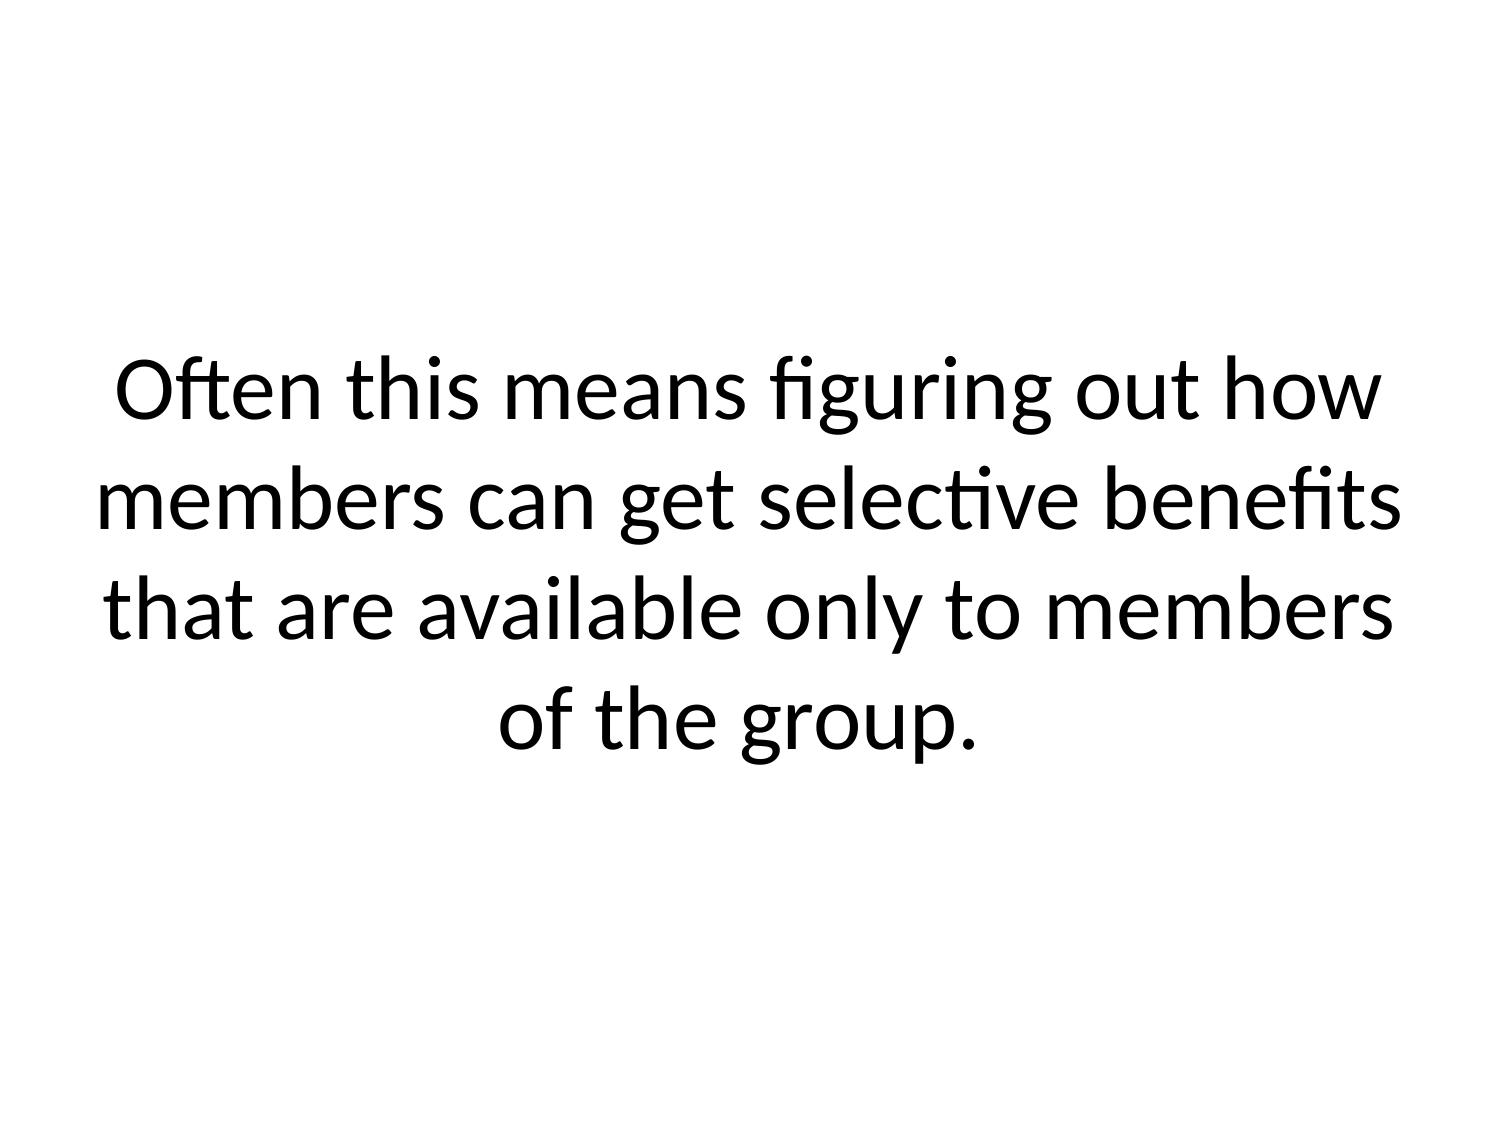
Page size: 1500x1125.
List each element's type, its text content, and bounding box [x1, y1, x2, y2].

title Often this means figuring out how members can get selective benefits that are available only to members of the group. [74, 44, 1426, 1051]
